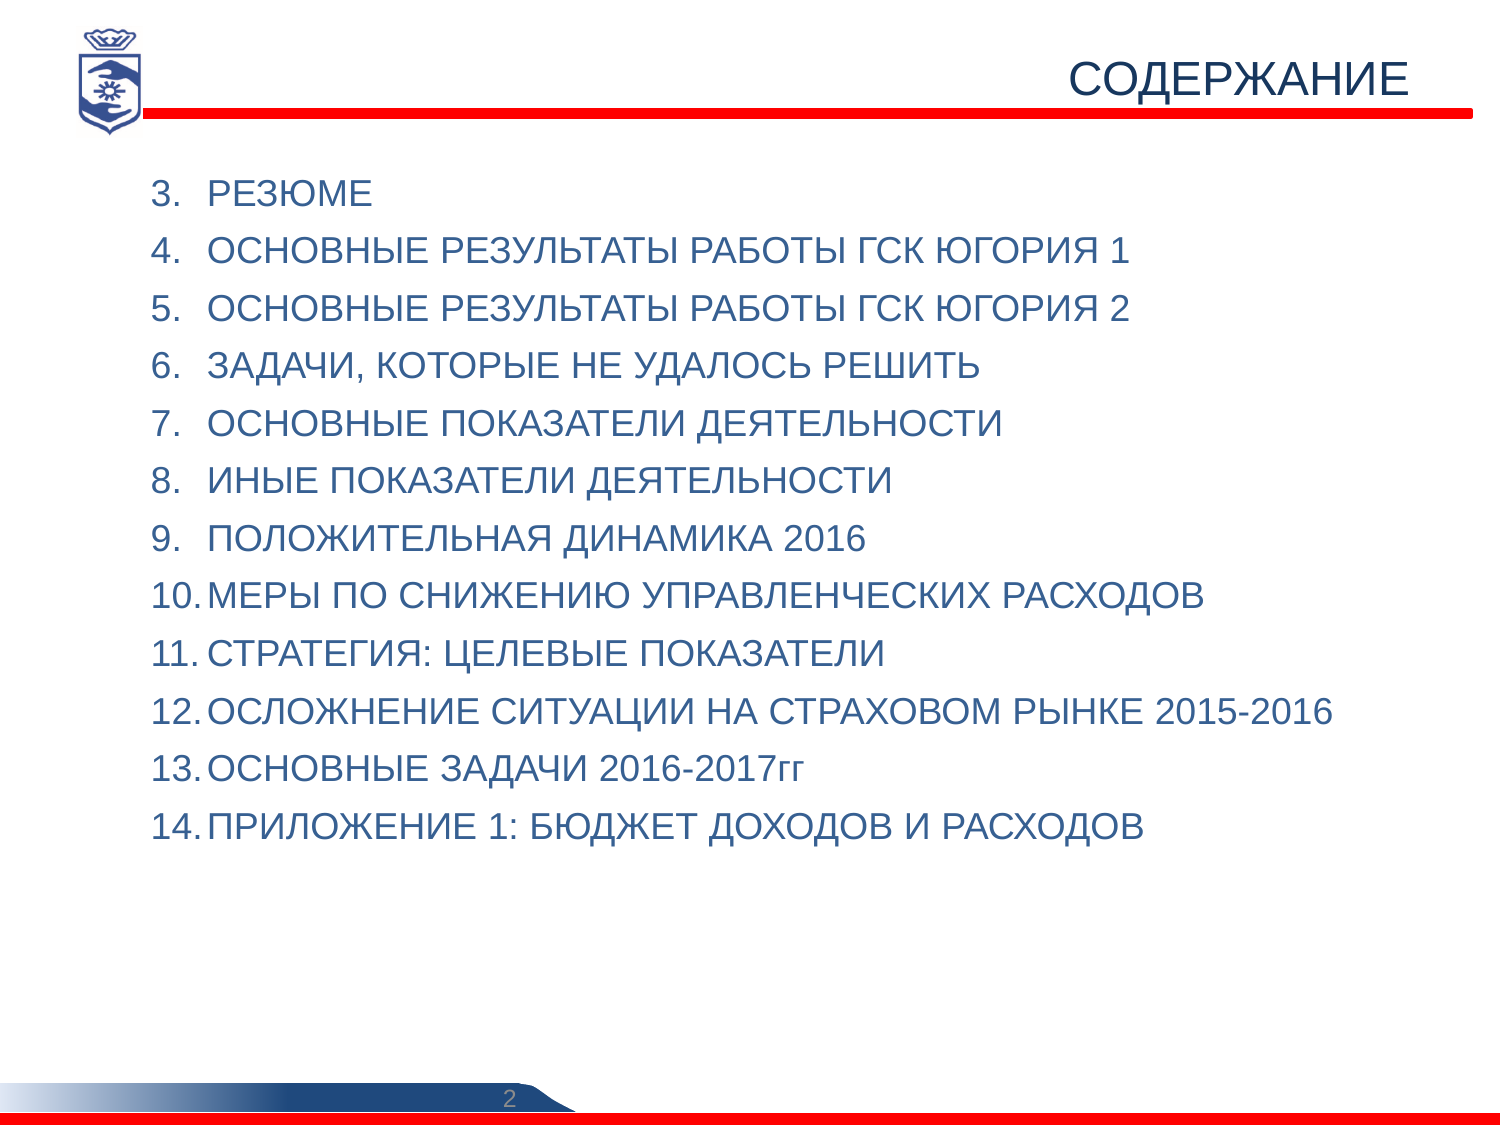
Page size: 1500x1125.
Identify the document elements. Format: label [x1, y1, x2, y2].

text_box [0, 26, 1500, 1125]
